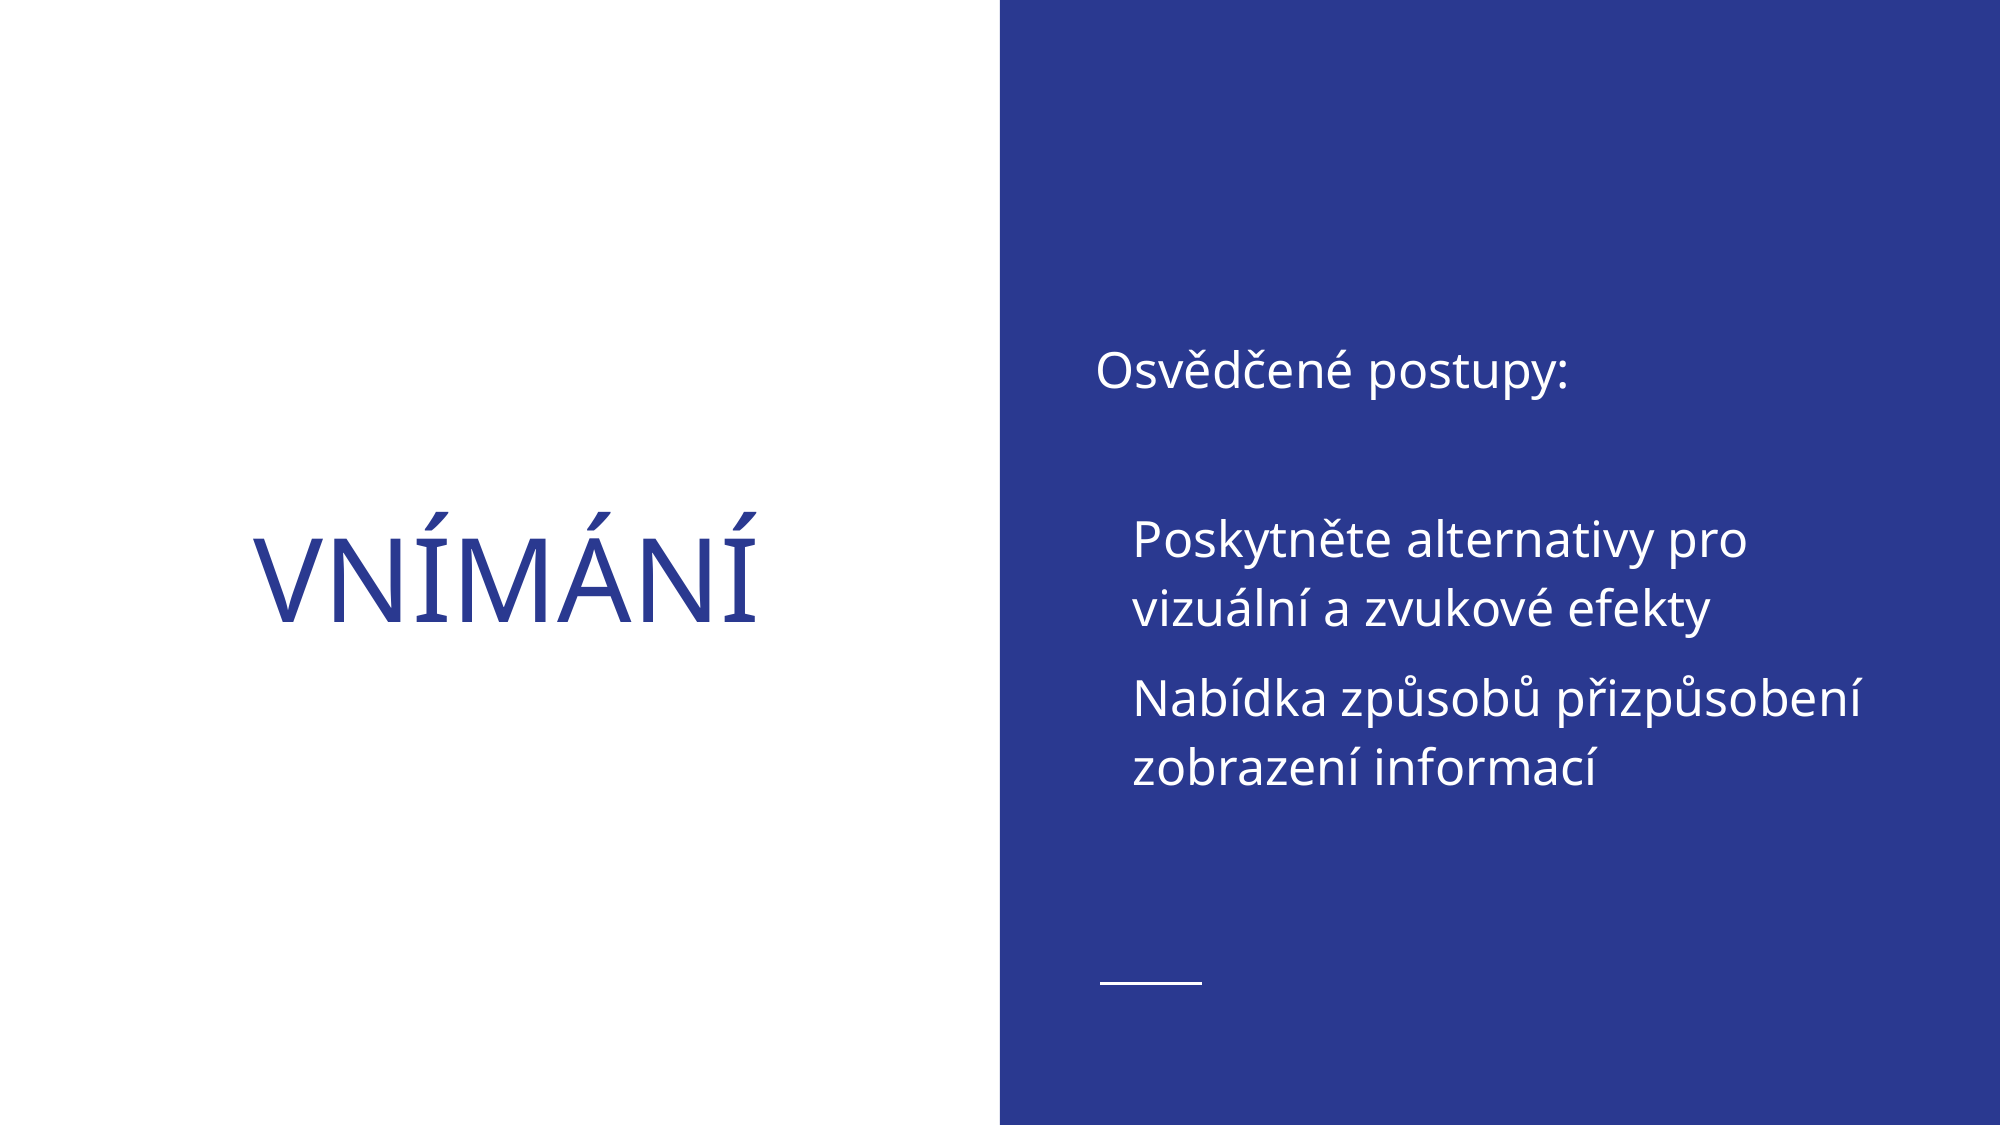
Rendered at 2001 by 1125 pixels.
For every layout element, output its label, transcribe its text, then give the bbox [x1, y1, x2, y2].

list Osvědčené postupy: Poskytněte alternativy pro vizuální a zvukové efekty Nabídka způsobů přizpůsobení zobrazení informací [1080, 158, 1920, 967]
title VNÍMÁNÍ [64, 471, 950, 653]
